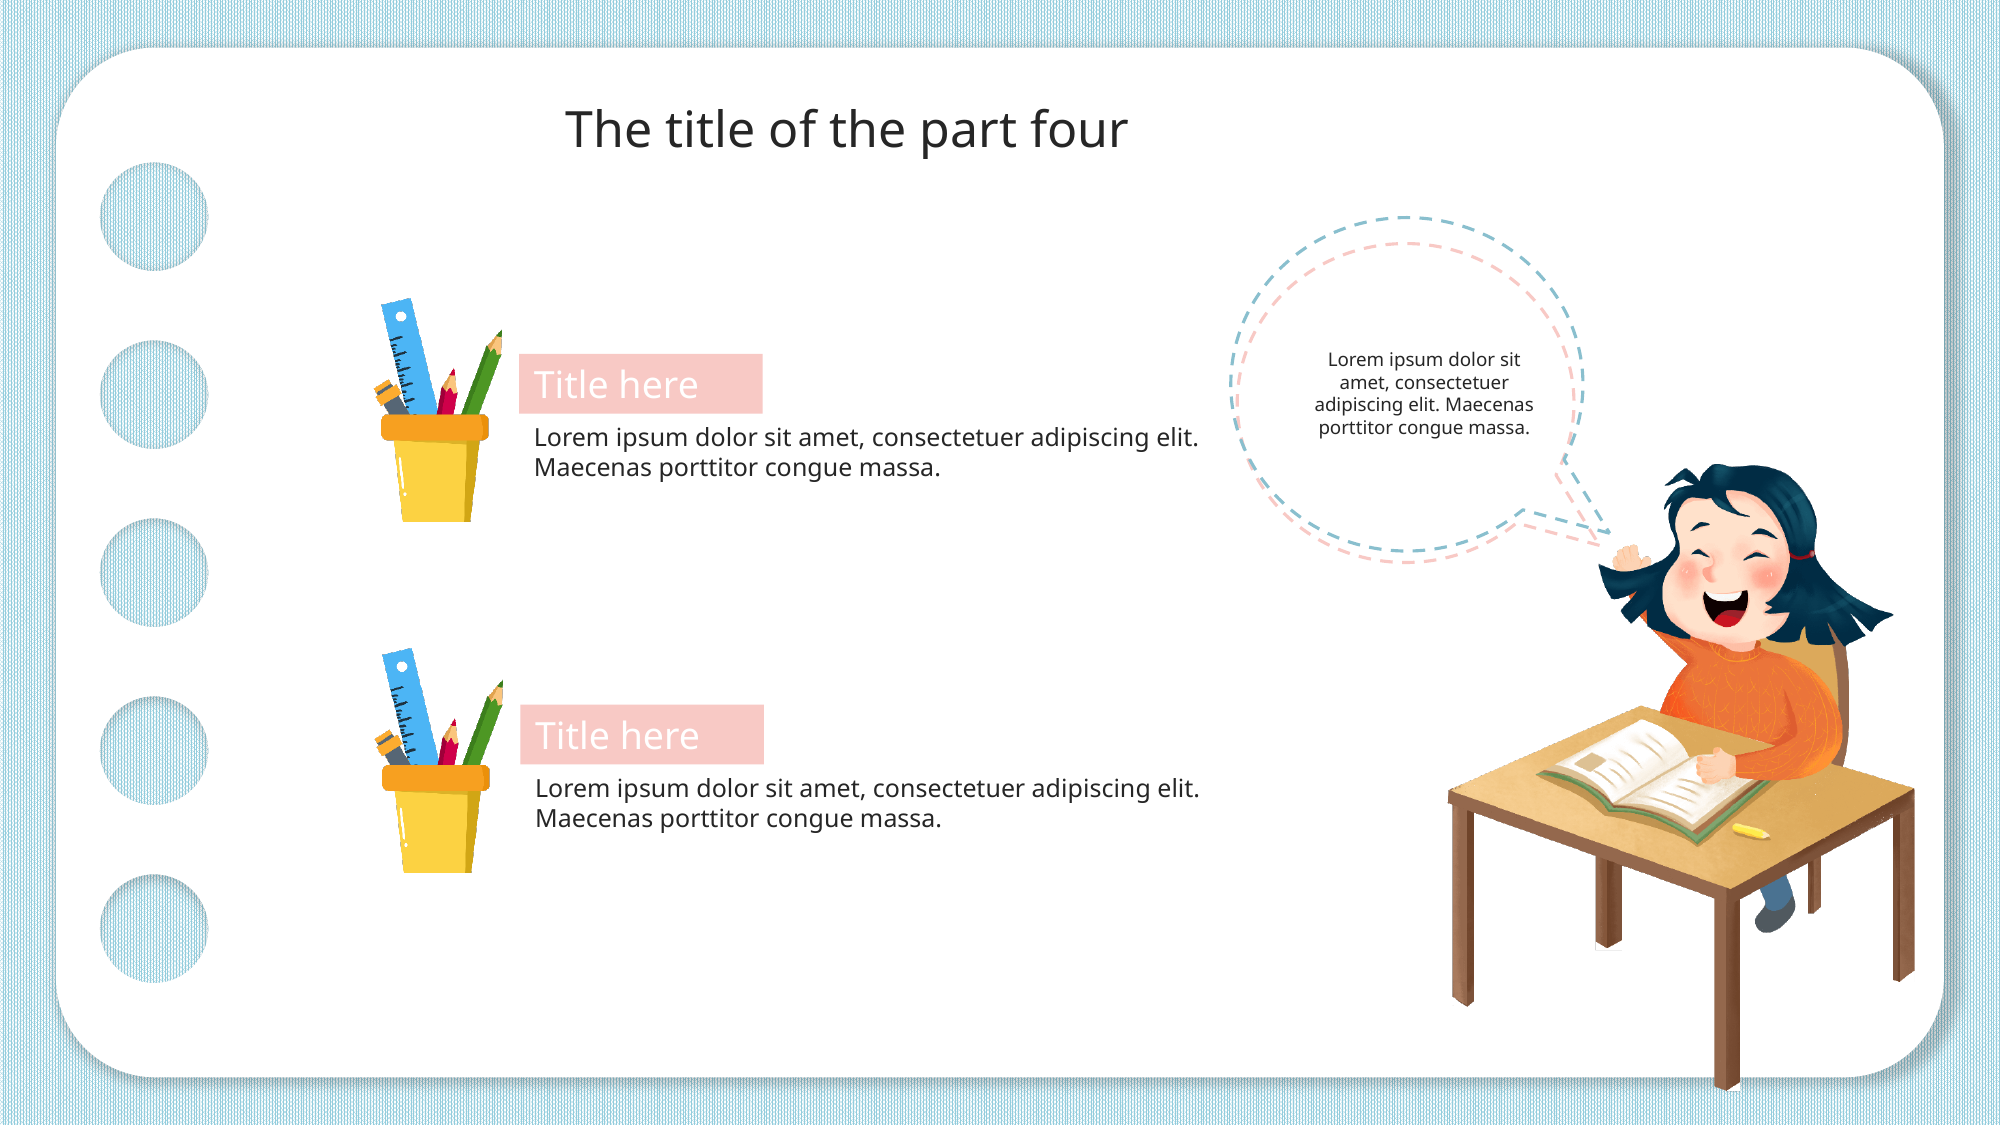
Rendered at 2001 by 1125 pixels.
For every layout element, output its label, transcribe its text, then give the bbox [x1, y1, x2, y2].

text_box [1230, 217, 1584, 563]
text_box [518, 353, 1217, 491]
text_box The title of the part four [551, 89, 1343, 165]
picture [310, 282, 555, 527]
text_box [520, 704, 1218, 842]
picture [312, 633, 557, 878]
picture [1280, 335, 2000, 1125]
